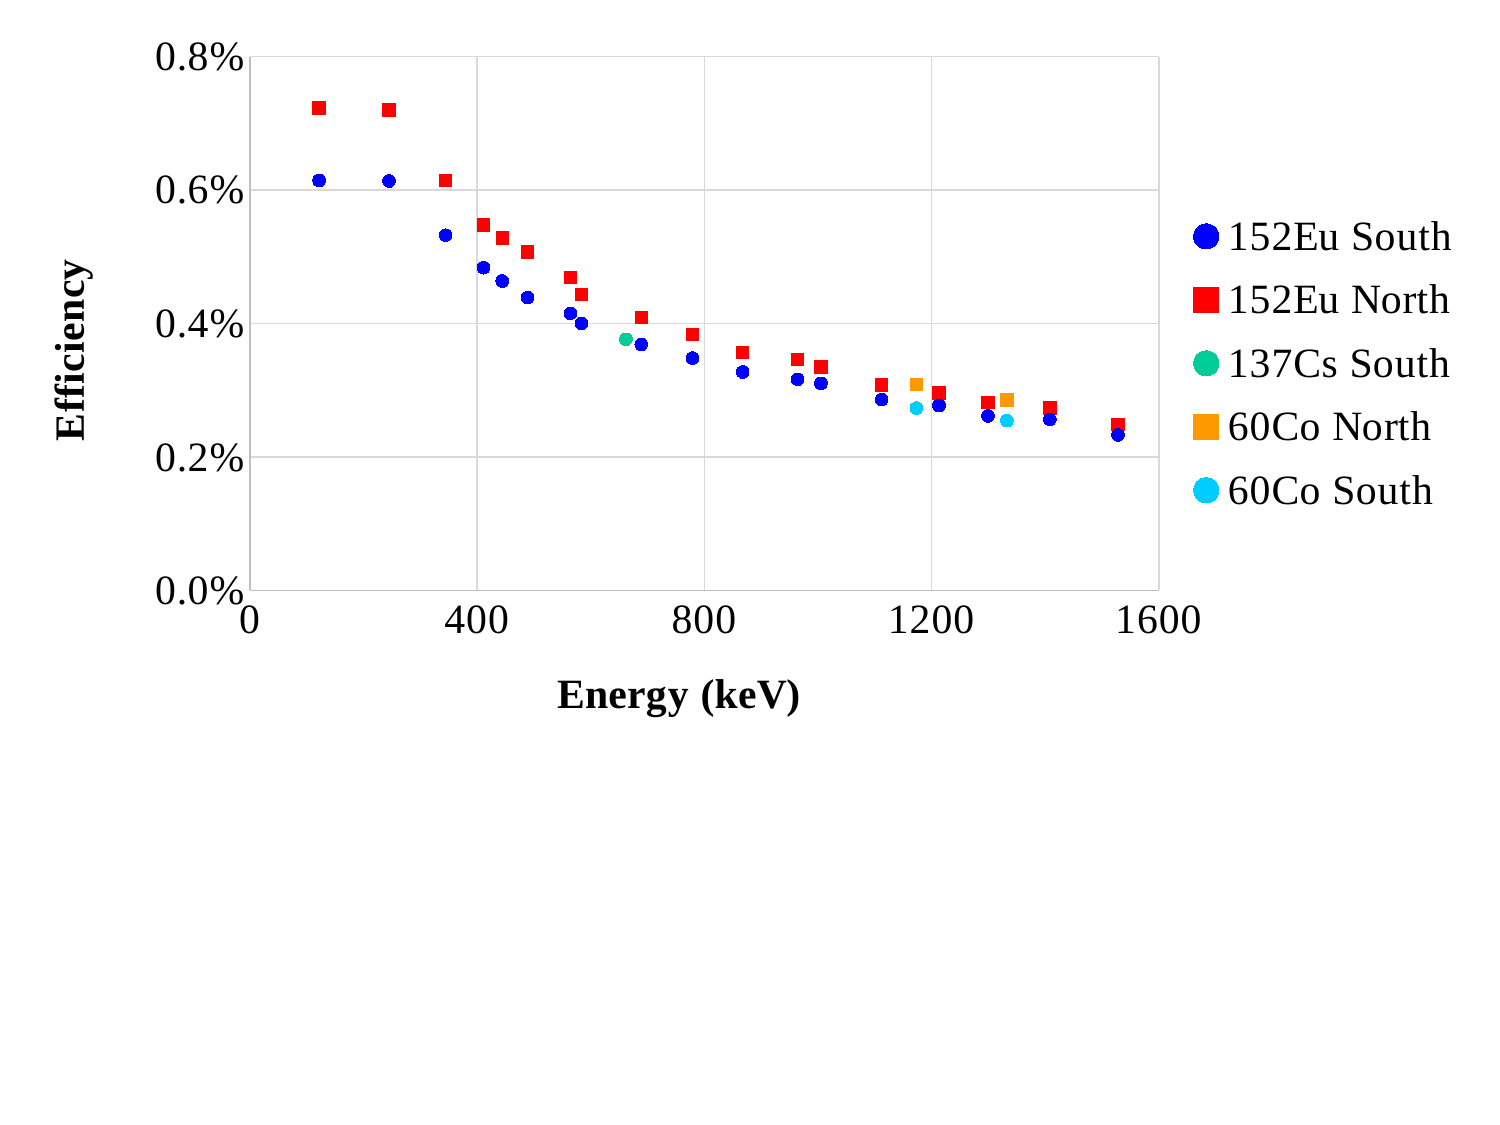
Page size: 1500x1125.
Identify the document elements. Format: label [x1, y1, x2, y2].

chart [0, 0, 1500, 764]
